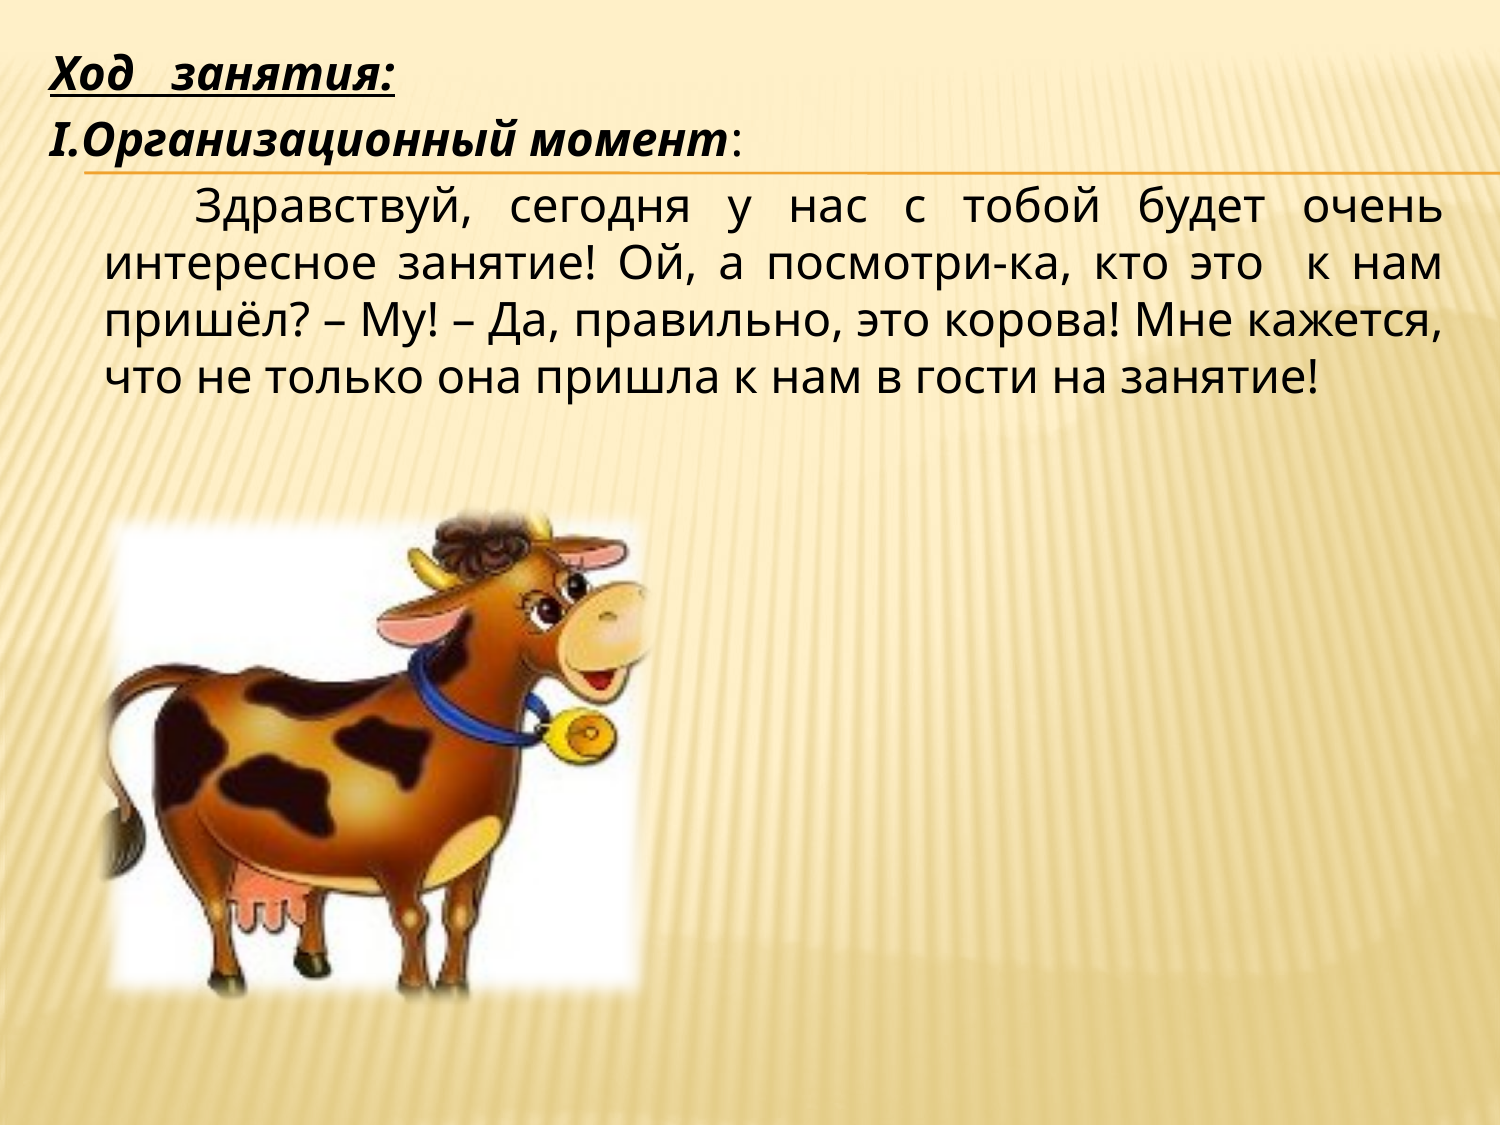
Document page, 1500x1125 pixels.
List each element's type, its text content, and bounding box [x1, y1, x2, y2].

list Ход занятия: I.Организационный момент: Здравствуй, сегодня у нас с тобой будет очень интересное занятие! Ой, а посмотри-ка, кто это к нам пришёл? – Му! – Да, правильно, это корова! Мне кажется, что не только она пришла к нам в гости на занятие! [35, 35, 1461, 469]
picture [93, 503, 657, 1009]
